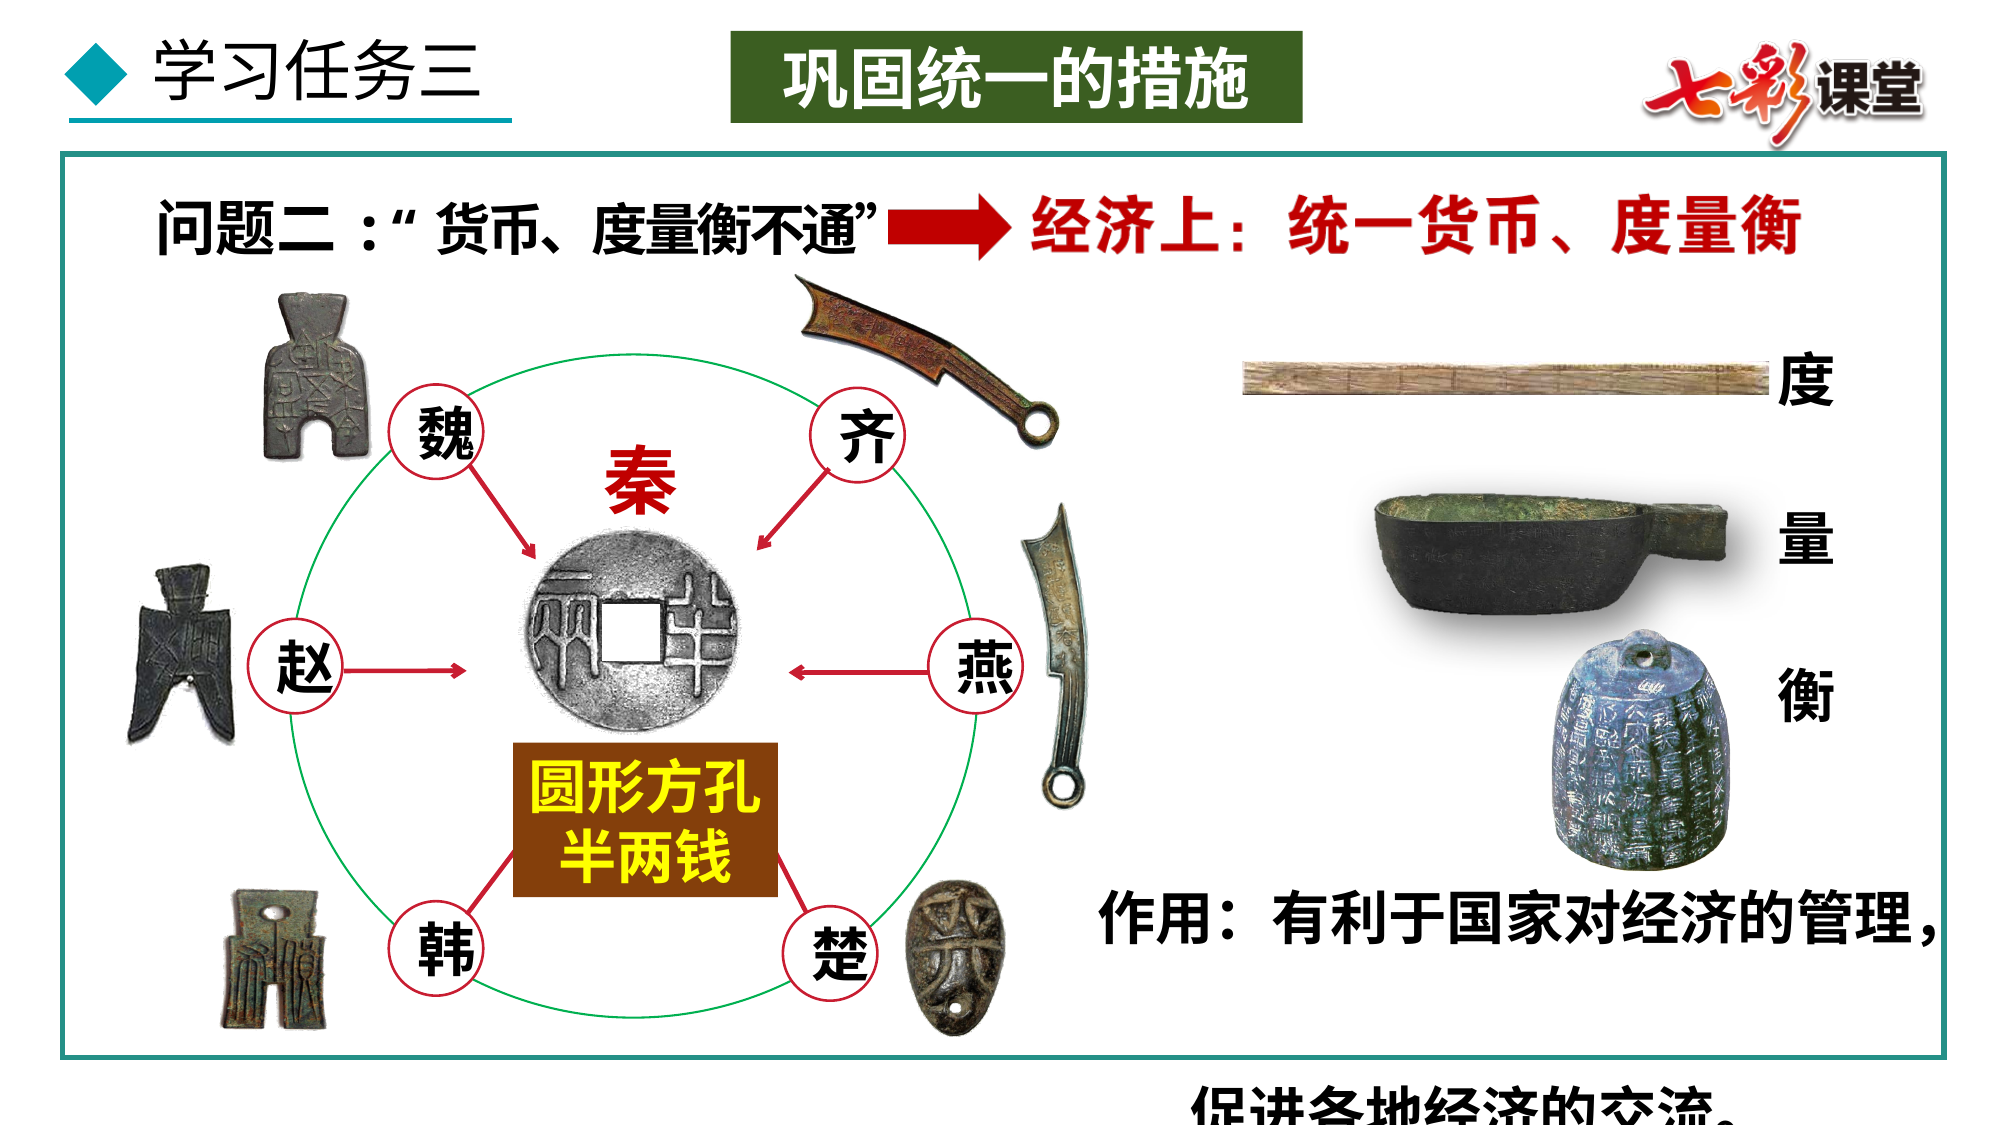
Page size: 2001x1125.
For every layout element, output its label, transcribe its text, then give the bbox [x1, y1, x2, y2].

picture [1638, 35, 1932, 151]
text_box [472, 915, 799, 1019]
text_box [383, 915, 400, 925]
text_box 燕 [929, 617, 979, 715]
text_box 楚 [781, 915, 872, 1002]
text_box 巩固统一的措施 [729, 30, 1304, 124]
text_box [343, 464, 929, 915]
text_box 赵 [249, 617, 343, 715]
text_box 衡 [1762, 652, 1844, 737]
picture [113, 550, 249, 758]
text_box [381, 450, 399, 464]
text_box 问题二:“货币、度量衡不通” [140, 183, 888, 271]
picture [1242, 361, 1770, 874]
picture [970, 492, 1162, 819]
text_box 魏 [387, 383, 485, 464]
picture [206, 880, 343, 1042]
text_box [468, 353, 818, 464]
text_box [289, 678, 343, 866]
text_box 齐 [809, 416, 906, 464]
text_box [295, 506, 343, 654]
picture [247, 278, 381, 470]
text_box [861, 915, 872, 927]
picture [872, 868, 1024, 1042]
text_box [929, 514, 972, 649]
text_box 度 [1762, 336, 1844, 421]
text_box 作用：有利于国家对经济的管理， 促进各地经济的交流。 [1082, 846, 1945, 1125]
text_box [929, 683, 978, 858]
text_box 量 [1762, 494, 1844, 579]
picture [762, 174, 1845, 473]
text_box 韩 [387, 915, 485, 997]
